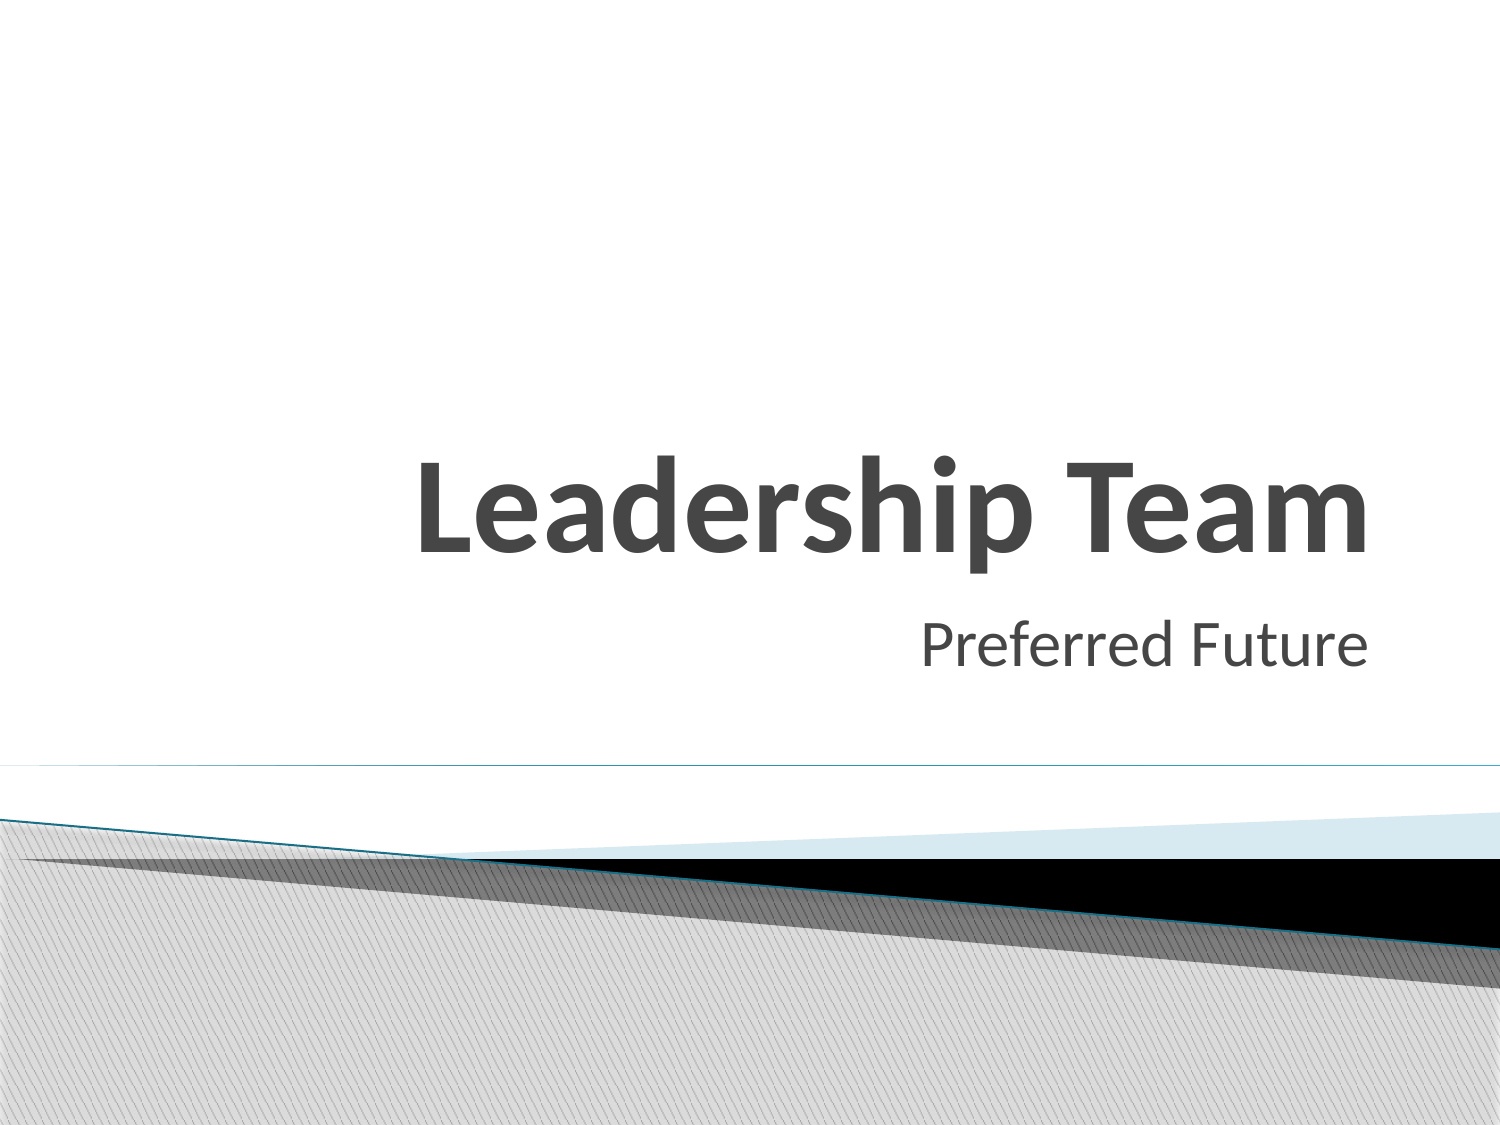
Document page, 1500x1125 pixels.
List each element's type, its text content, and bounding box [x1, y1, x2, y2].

title Leadership Team [112, 287, 1388, 588]
picture [5, 859, 1500, 989]
subtitle Preferred Future [112, 592, 1388, 790]
